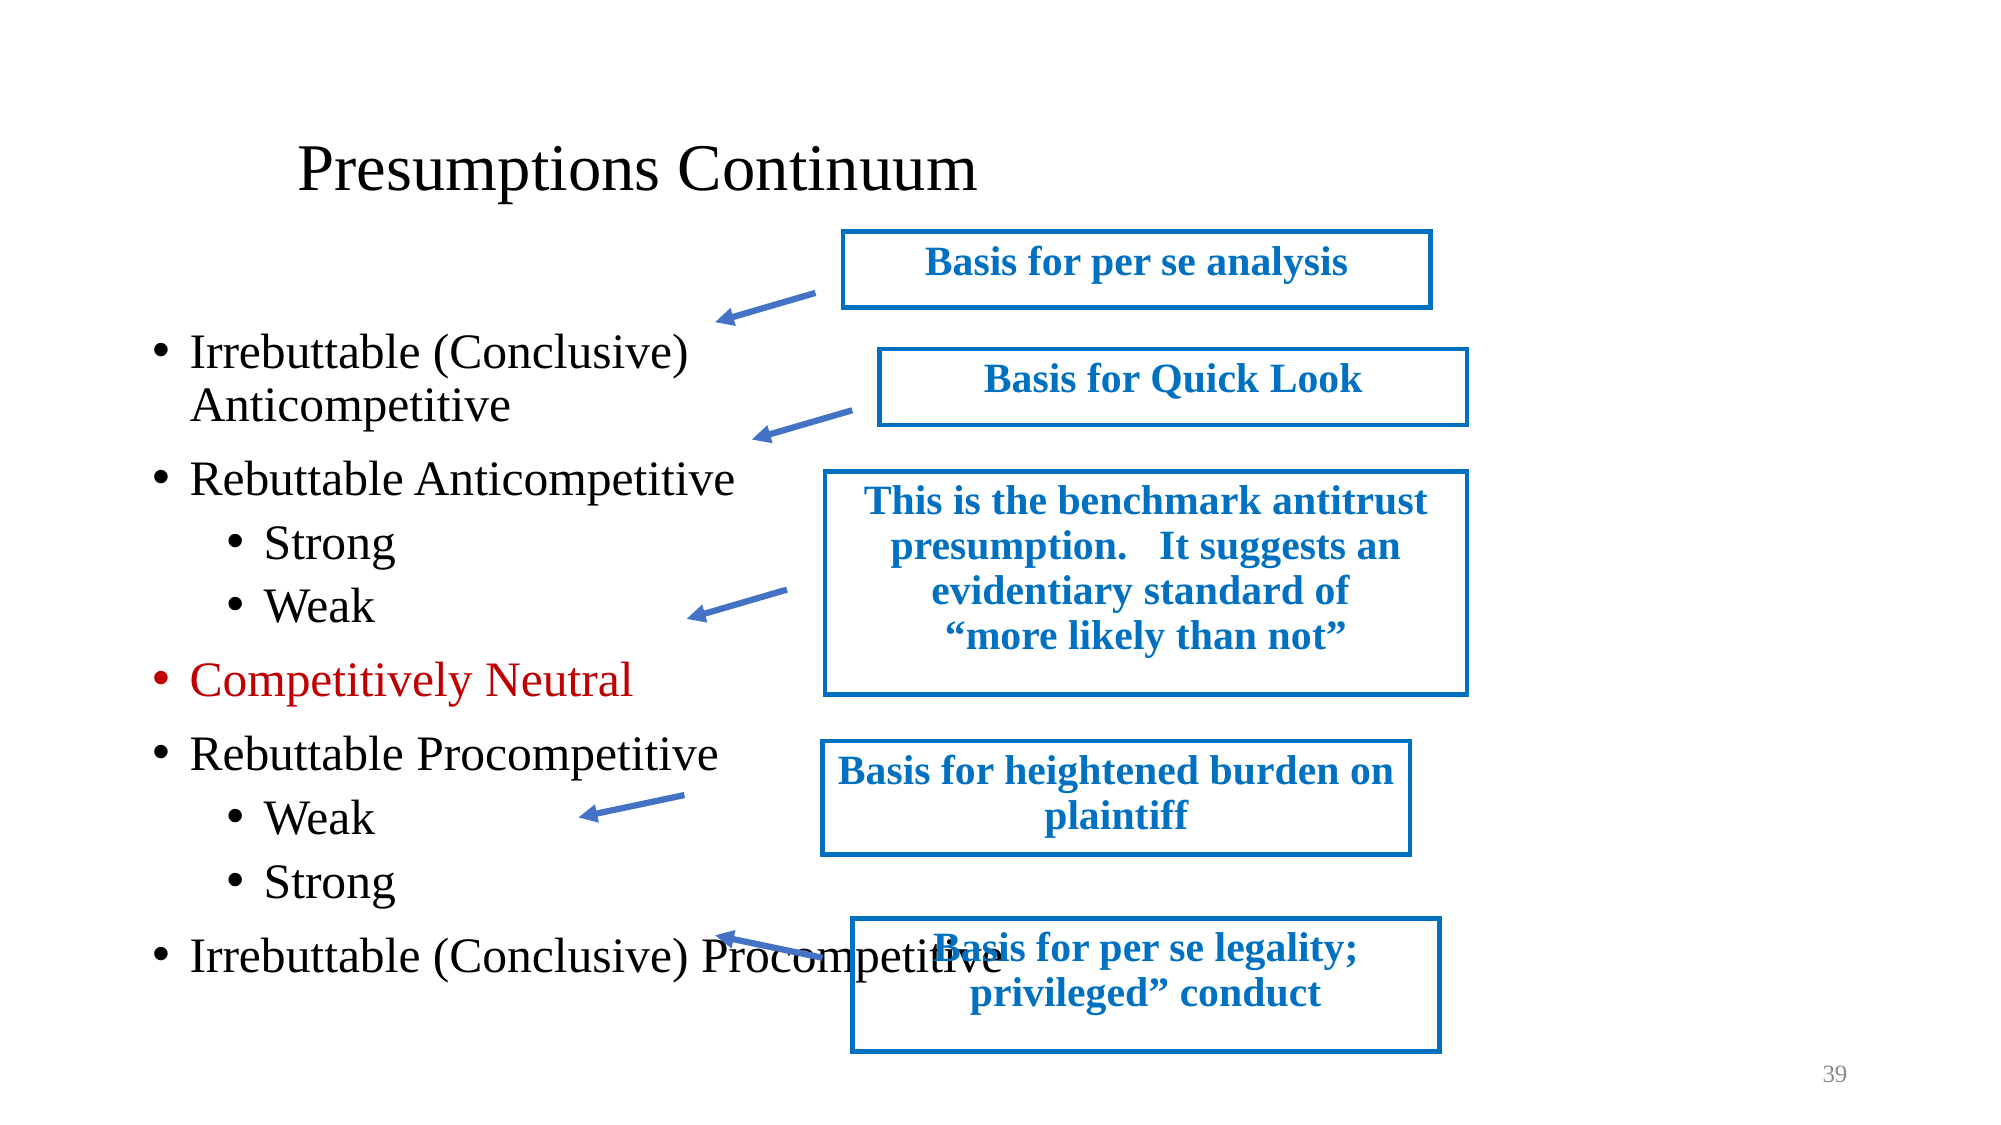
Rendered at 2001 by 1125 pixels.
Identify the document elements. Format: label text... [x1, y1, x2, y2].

text_box This is the benchmark antitrust presumption. It suggests an evidentiary standard of “more likely than not” [825, 471, 1467, 695]
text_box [715, 292, 816, 323]
text_box Basis for per se analysis [842, 231, 1431, 308]
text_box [751, 410, 853, 440]
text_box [578, 794, 685, 818]
slide_number 39 [1412, 1042, 1863, 1103]
text_box Basis for per se legality; privileged” conduct [852, 918, 1440, 1052]
text_box Basis for Quick Look [879, 349, 1467, 425]
list Irrebuttable (Conclusive) Anticompetitive Rebuttable Anticompetitive Strong Weak Competitively Neutral Rebuttable Procompetitive Weak Strong Irrebuttable (Conclusive) Procompetitive [137, 317, 1020, 1049]
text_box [686, 589, 788, 619]
title Presumptions Continuum [31, 59, 1863, 278]
text_box Basis for heightened burden on plaintiff [822, 741, 1411, 855]
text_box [715, 935, 823, 958]
